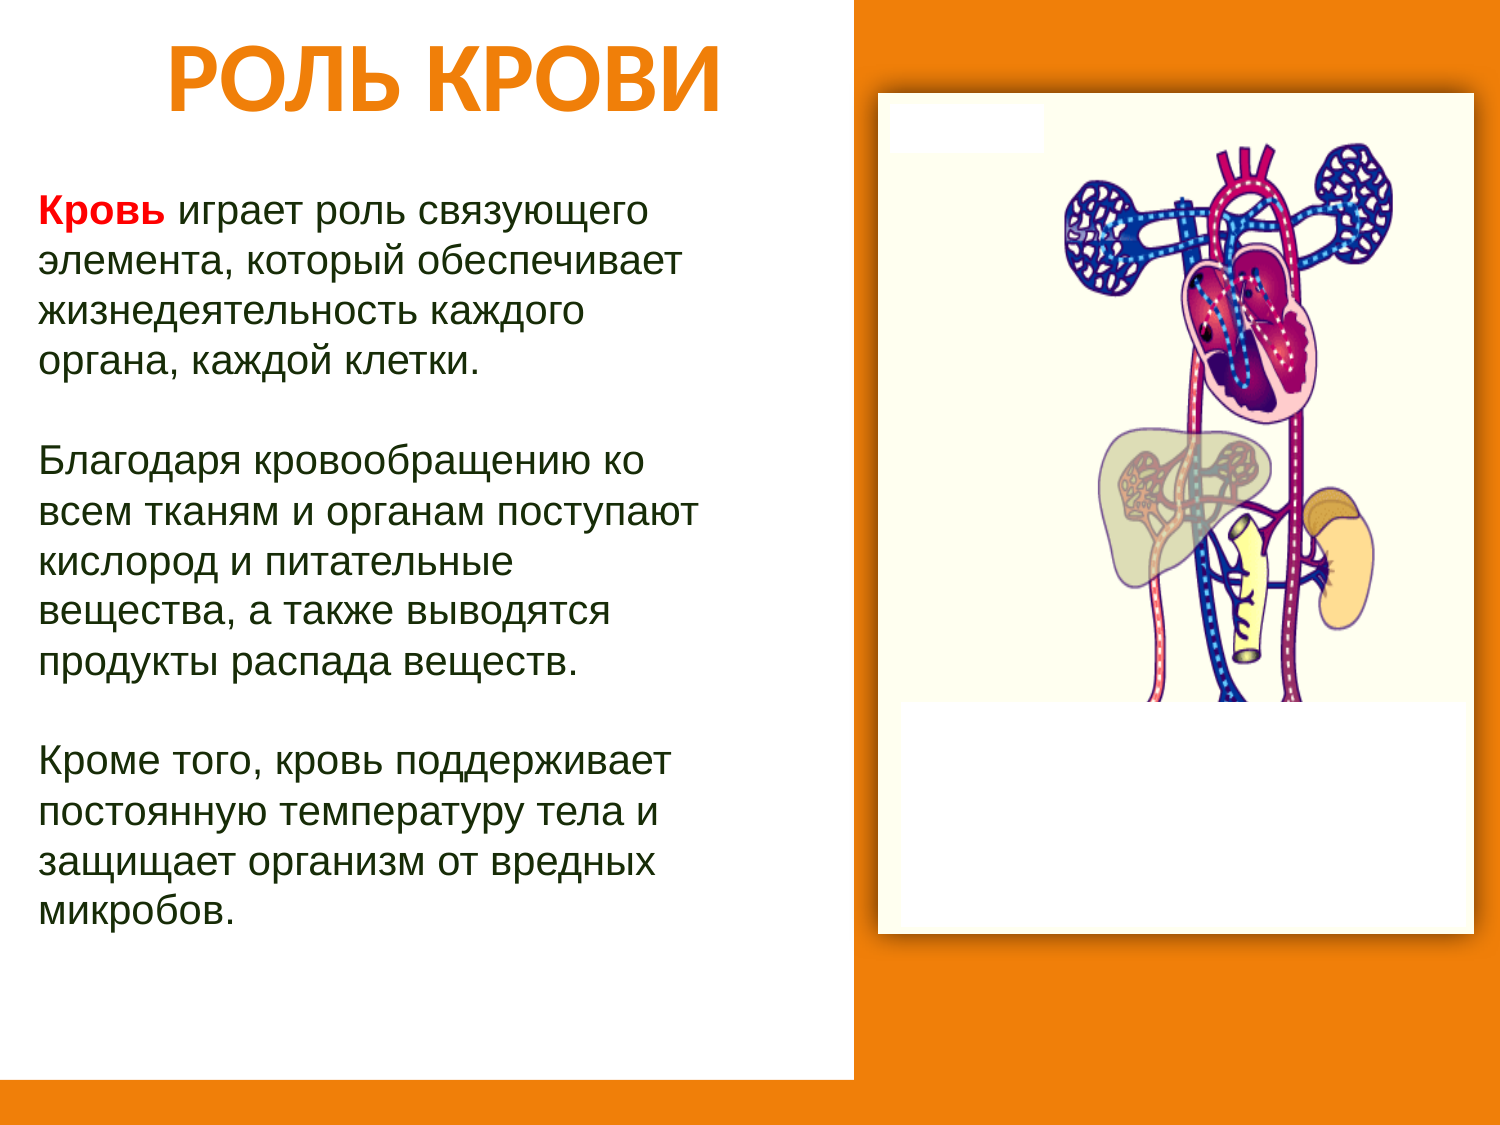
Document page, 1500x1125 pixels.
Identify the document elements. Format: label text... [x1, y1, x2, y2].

title Роль крови [70, 93, 821, 141]
text_box [854, 0, 1500, 1091]
picture [878, 93, 1474, 934]
text_box Кровь играет роль связующего элемента, который обеспечивает жизнедеятельность каждого органа, каждой клетки. Благодаря кровообращению ко всем тканям и органам поступают кислород и питательные вещества, а также выводятся продукты распада веществ. Кроме того, кровь поддерживает постоянную температуру тела и защищает организм от вредных микробов. [23, 175, 739, 991]
